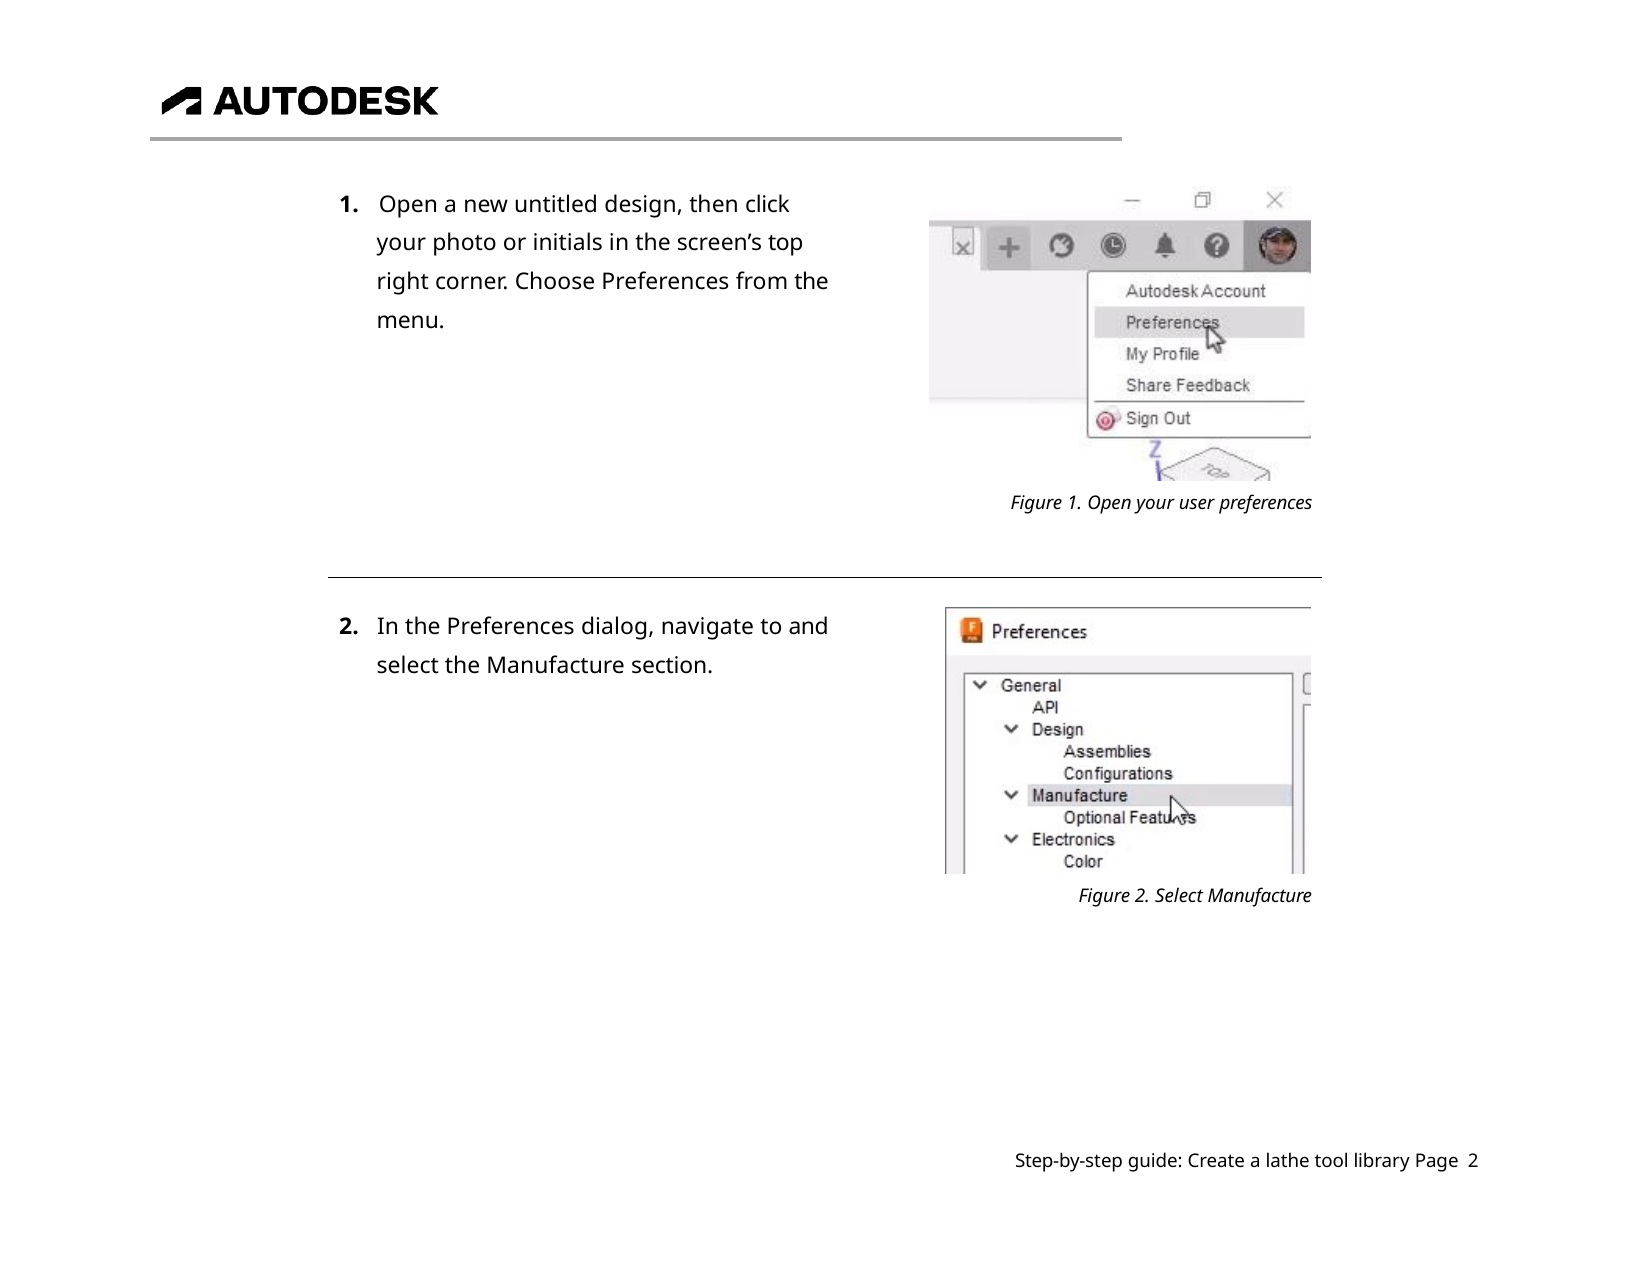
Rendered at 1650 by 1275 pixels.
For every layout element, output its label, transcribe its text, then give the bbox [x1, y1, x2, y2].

table_header Figure 1. Open your user preferences [880, 187, 1322, 577]
picture [161, 86, 439, 115]
slide_number Step-by-step guide: Create a lathe tool library Page 10 [1013, 1145, 1509, 1275]
table_cell Figure 2. Select Manufacture [880, 578, 1322, 919]
table_cell 2. In the Preferences dialog, navigate to and select the Manufacture section. [328, 578, 880, 919]
picture [929, 186, 1311, 481]
picture [944, 607, 1311, 874]
table_header 1. Open a new untitled design, then click your photo or initials in the screen’s top right corner. Choose Preferences from the menu. [328, 187, 880, 577]
